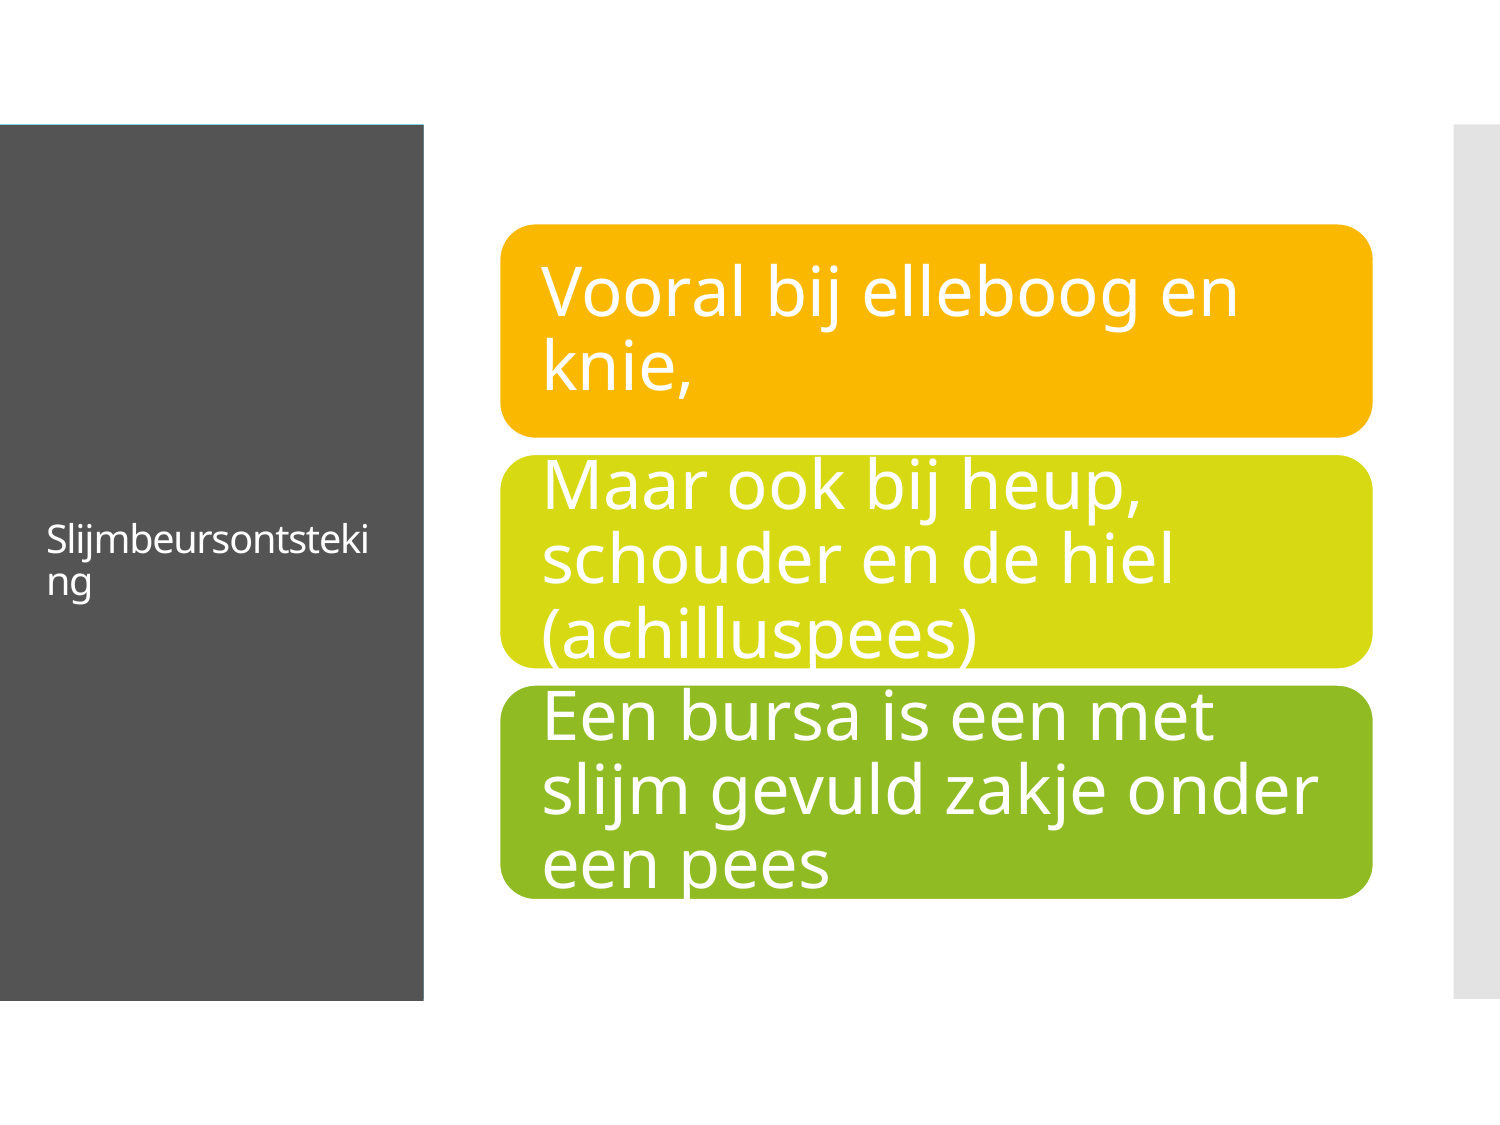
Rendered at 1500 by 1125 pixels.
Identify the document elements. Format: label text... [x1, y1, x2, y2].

title Slijmbeursontsteking [31, 184, 394, 940]
text_box [0, 124, 424, 1002]
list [499, 124, 1374, 1000]
